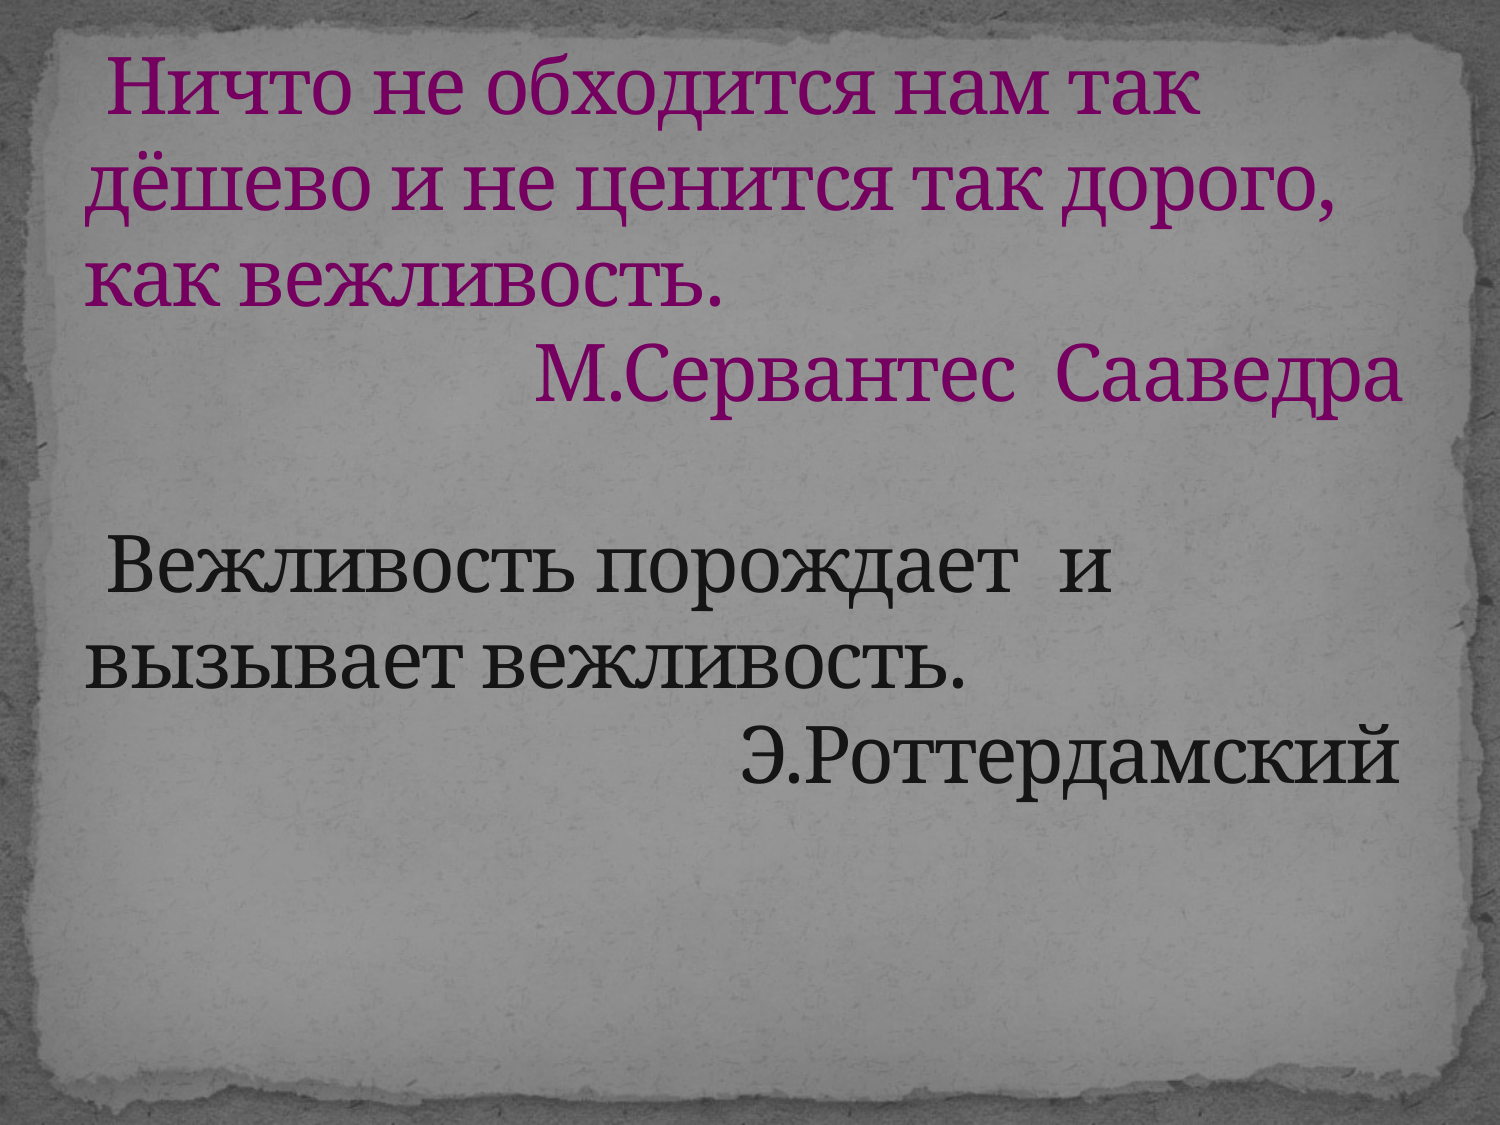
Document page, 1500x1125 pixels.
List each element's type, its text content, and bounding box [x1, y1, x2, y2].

title Ничто не обходится нам так дёшево и не ценится так дорого, как вежливость. М.Сервантес Сааведра Вежливость порождает и вызывает вежливость. Э.Роттердамский [70, 0, 1461, 903]
